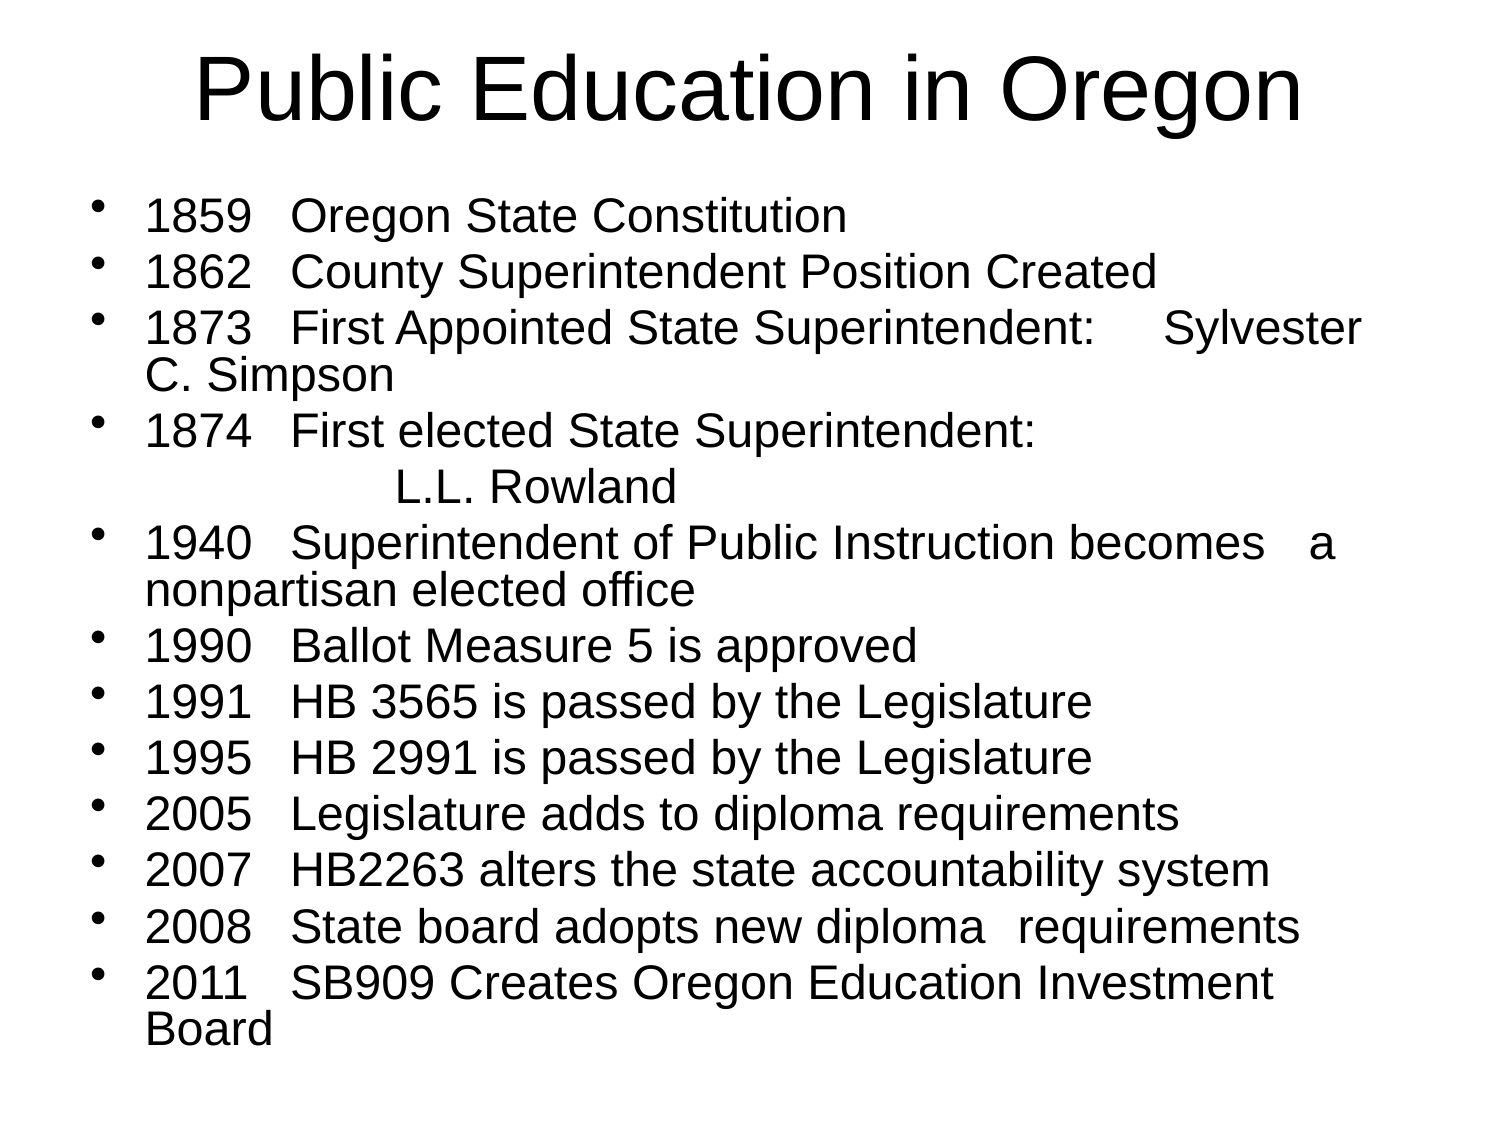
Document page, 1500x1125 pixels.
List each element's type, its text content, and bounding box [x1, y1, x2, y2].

list 1859 Oregon State Constitution 1862 County Superintendent Position Created 1873 First Appointed State Superintendent: Sylvester C. Simpson 1874 First elected State Superintendent: L.L. Rowland 1940 Superintendent of Public Instruction becomes a nonpartisan elected office 1990 Ballot Measure 5 is approved 1991 HB 3565 is passed by the Legislature 1995 HB 2991 is passed by the Legislature 2005 Legislature adds to diploma requirements 2007 HB2263 alters the state accountability system 2008 State board adopts new diploma requirements 2011 SB909 Creates Oregon Education Investment Board [74, 187, 1426, 1076]
title Public Education in Oregon [74, 24, 1426, 143]
